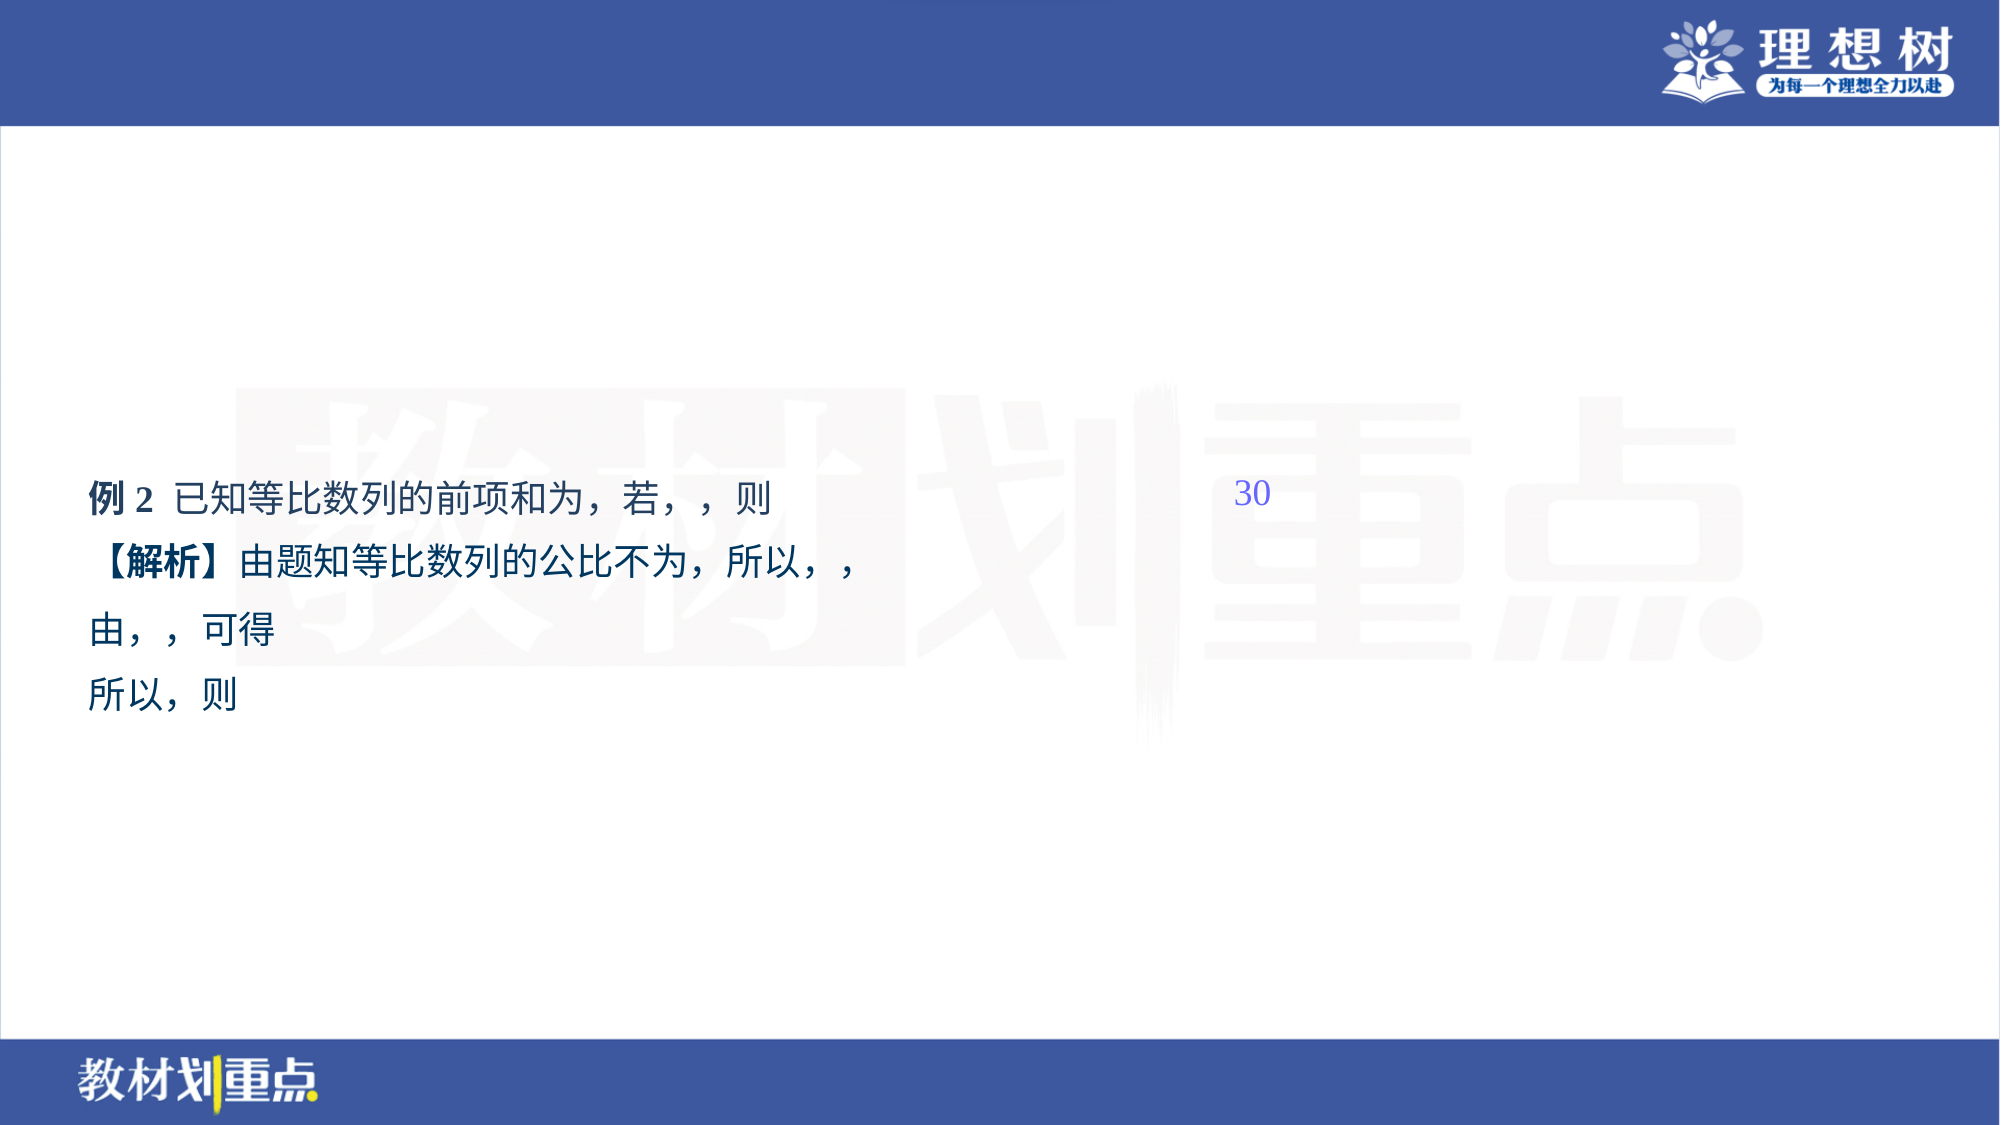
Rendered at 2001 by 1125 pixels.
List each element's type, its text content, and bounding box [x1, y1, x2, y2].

text_box 30 [1220, 445, 1286, 506]
picture [0, 0, 2000, 1125]
